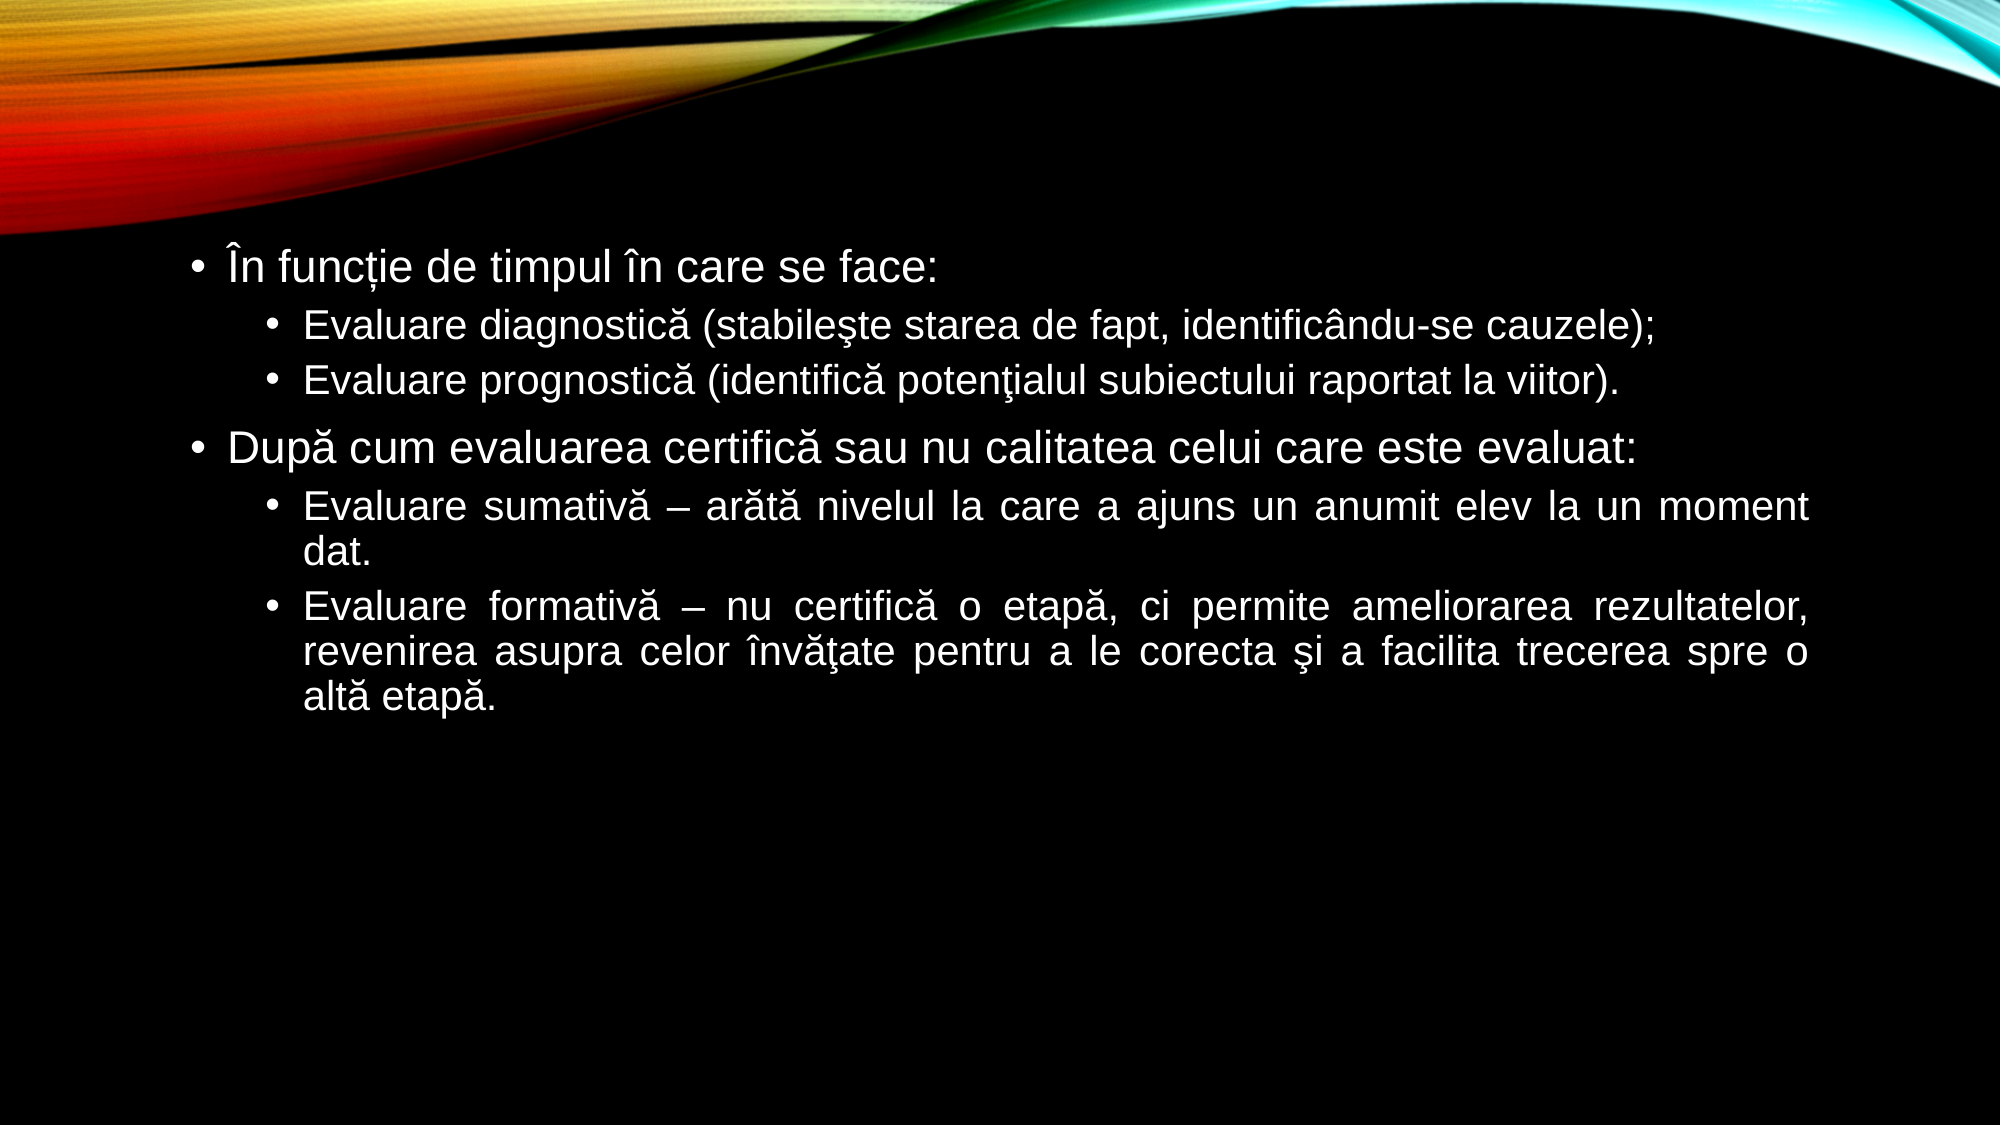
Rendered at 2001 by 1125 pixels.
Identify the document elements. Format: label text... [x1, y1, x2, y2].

picture [0, 0, 2000, 237]
list În funcție de timpul în care se face: Evaluare diagnostică (stabileşte starea de fapt, identificându-se cauzele); Evaluare prognostică (identifică potenţialul subiectului raportat la viitor). După cum evaluarea certifică sau nu calitatea celui care este evaluat: Evaluare sumativă – arătă nivelul la care a ajuns un anumit elev la un moment dat. Evaluare formativă – nu certifică o etapă, ci permite ameliorarea rezultatelor, revenirea asupra celor învăţate pentru a le corecta şi a facilita trecerea spre o altă etapă. [175, 159, 1826, 1013]
